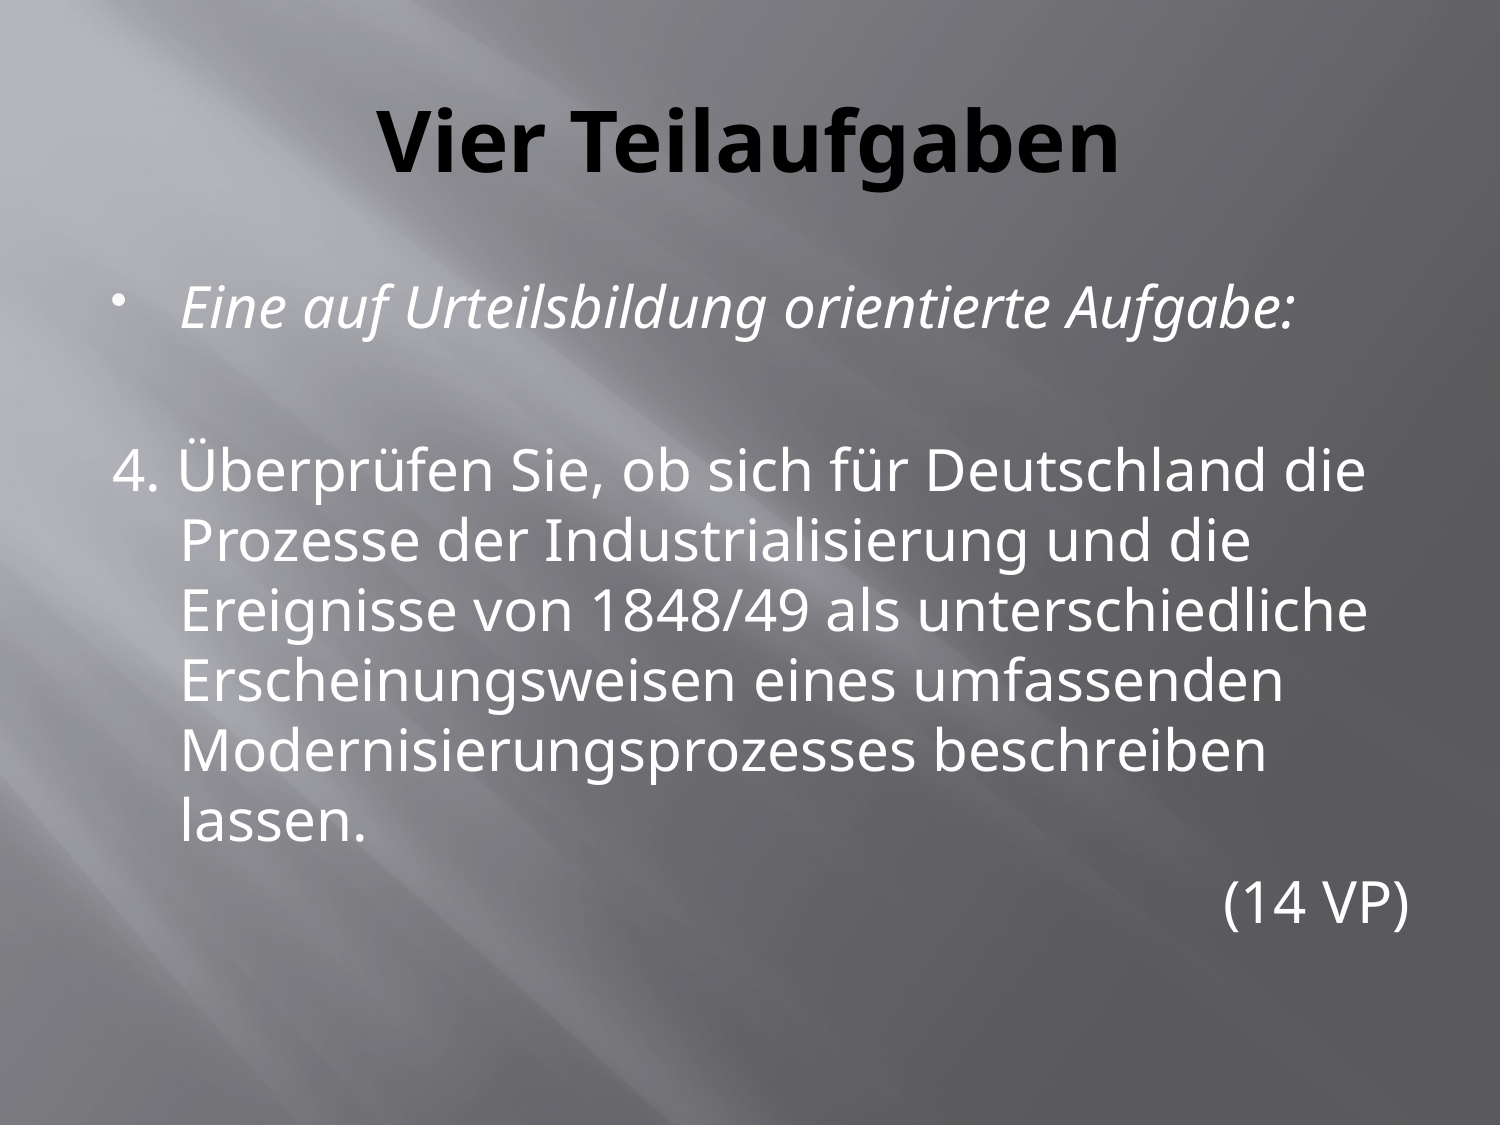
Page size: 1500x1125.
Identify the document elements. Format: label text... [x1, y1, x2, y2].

title Vier Teilaufgaben [75, 45, 1425, 233]
list Eine auf Urteilsbildung orientierte Aufgabe: 4. Überprüfen Sie, ob sich für Deutschland die Prozesse der Industrialisierung und die Ereignisse von 1848/49 als unterschiedliche Erscheinungsweisen eines umfassenden Modernisierungsprozesses beschreiben lassen. (14 VP) [75, 262, 1425, 1035]
